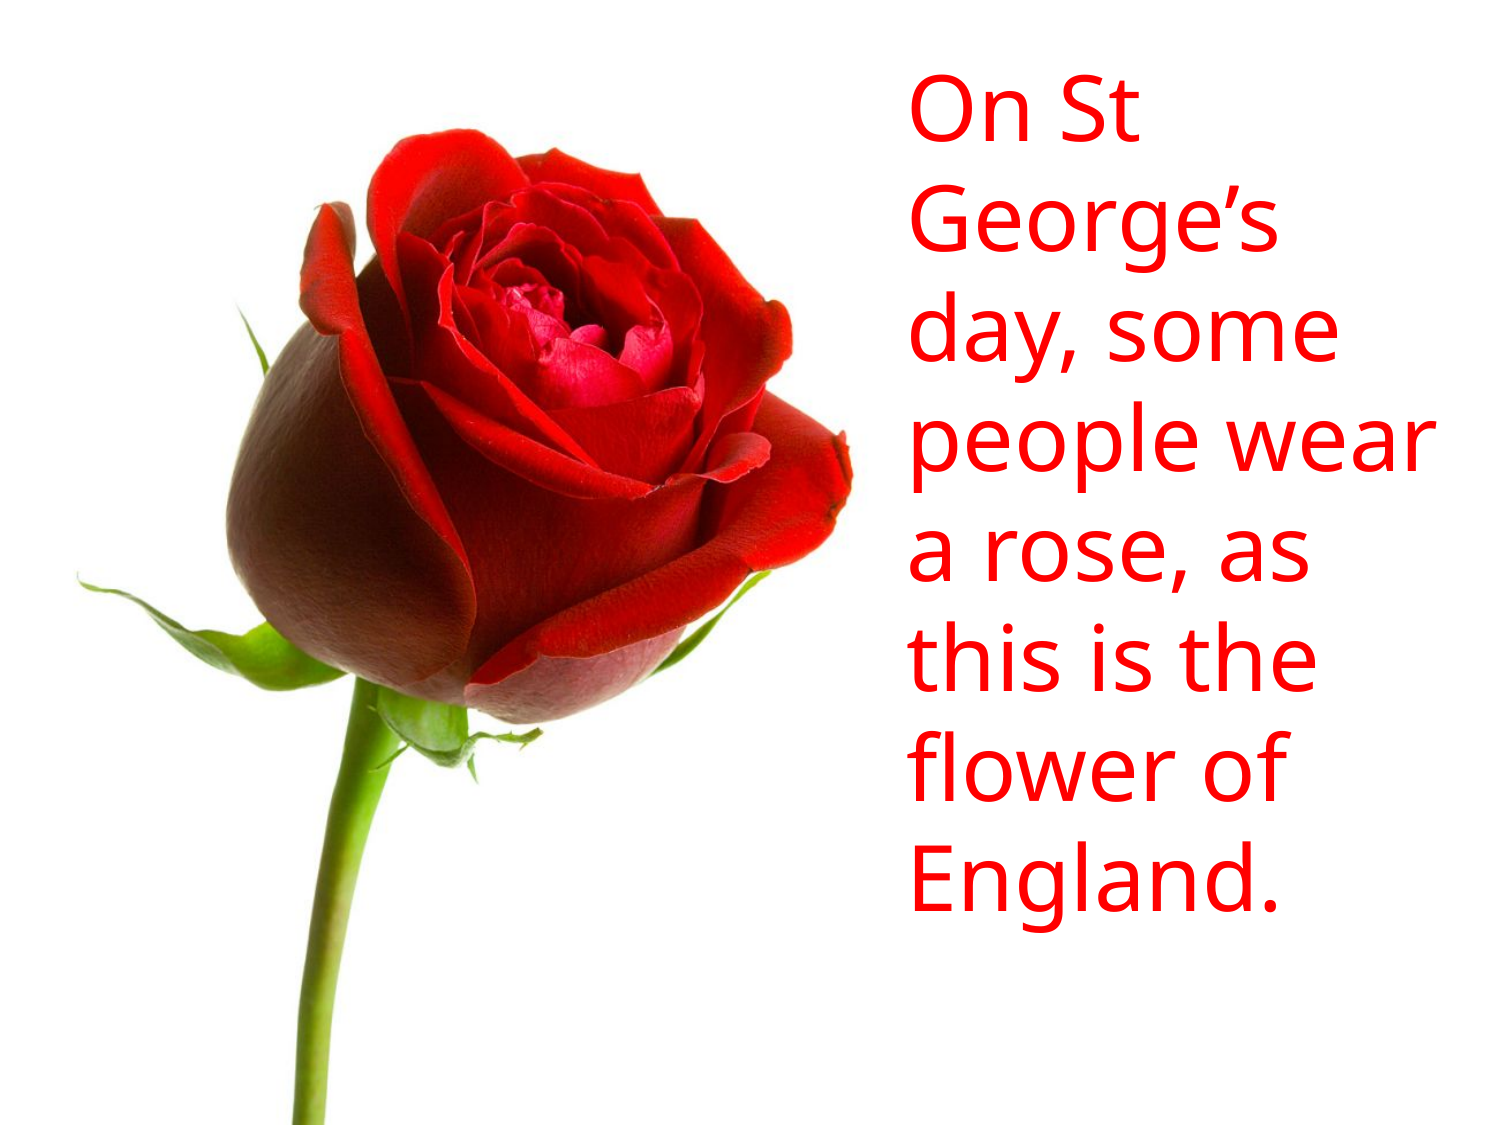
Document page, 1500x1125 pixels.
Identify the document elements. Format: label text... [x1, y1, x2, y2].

text_box On St George’s day, some people wear a rose, as this is the flower of England. [908, 42, 1471, 938]
picture [0, 0, 904, 1125]
